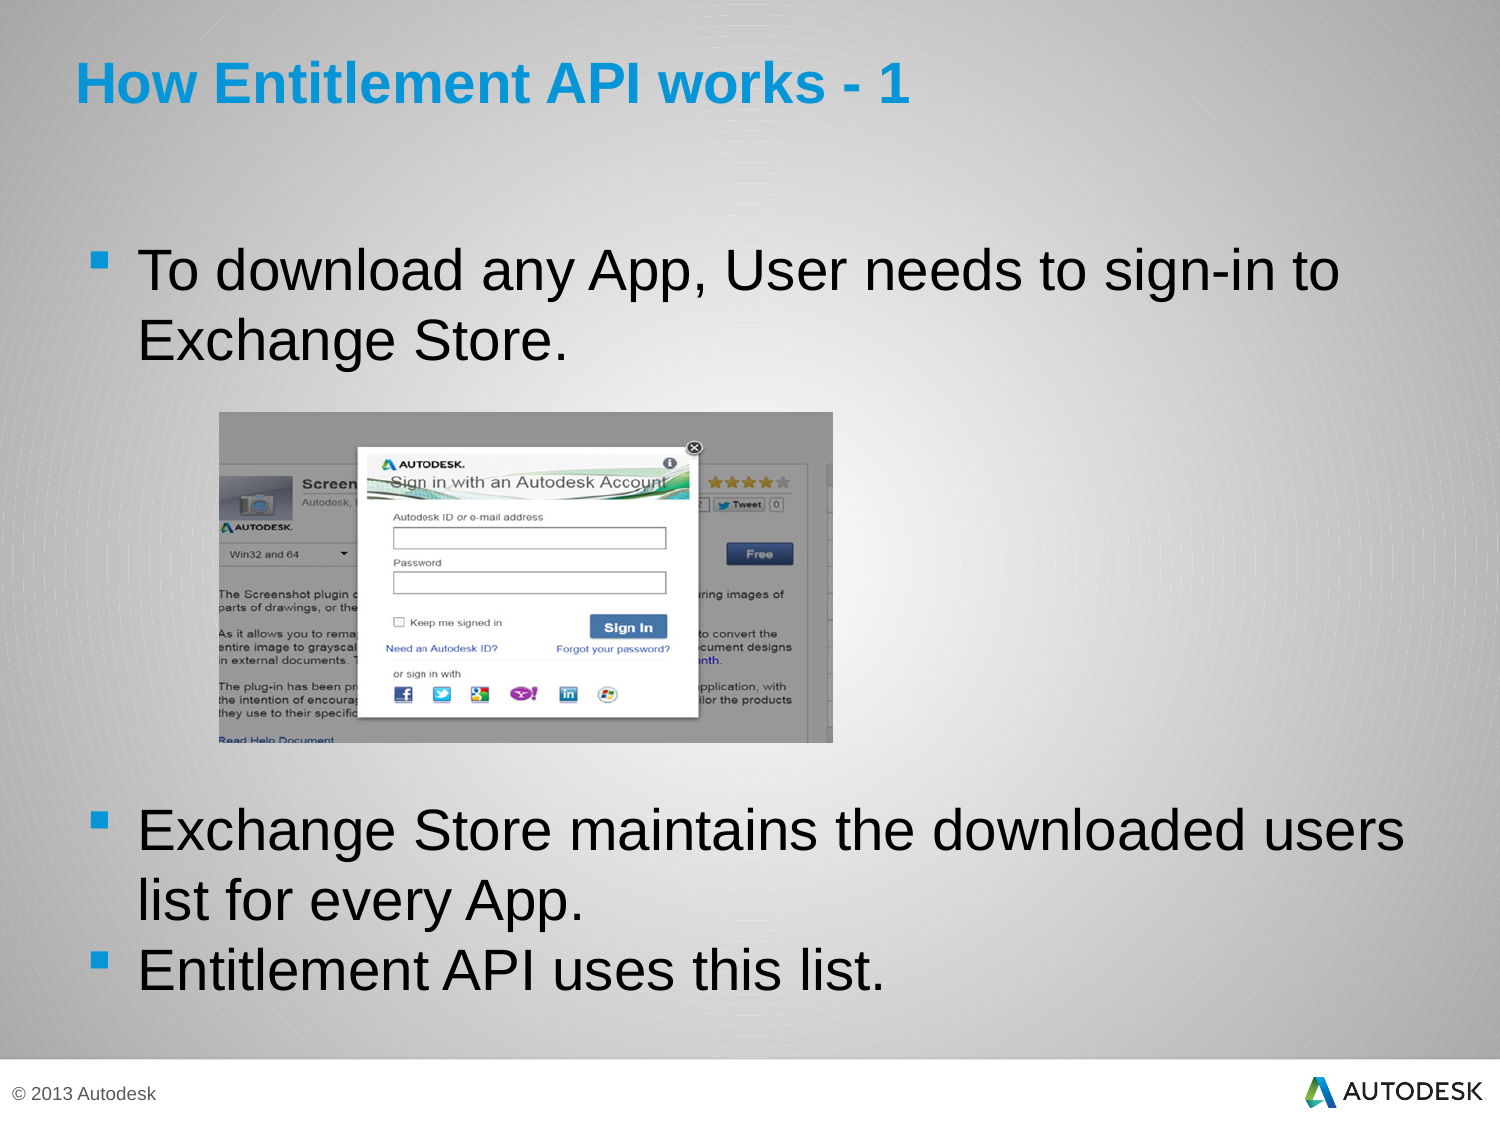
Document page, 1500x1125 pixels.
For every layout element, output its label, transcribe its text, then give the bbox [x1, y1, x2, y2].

title How Entitlement API works - 1 [75, 45, 1425, 233]
picture [1305, 1077, 1487, 1108]
picture [218, 412, 834, 743]
list To download any App, User needs to sign-in to Exchange Store. Exchange Store maintains the downloaded users list for every App. Entitlement API uses this list. [75, 233, 1425, 1015]
